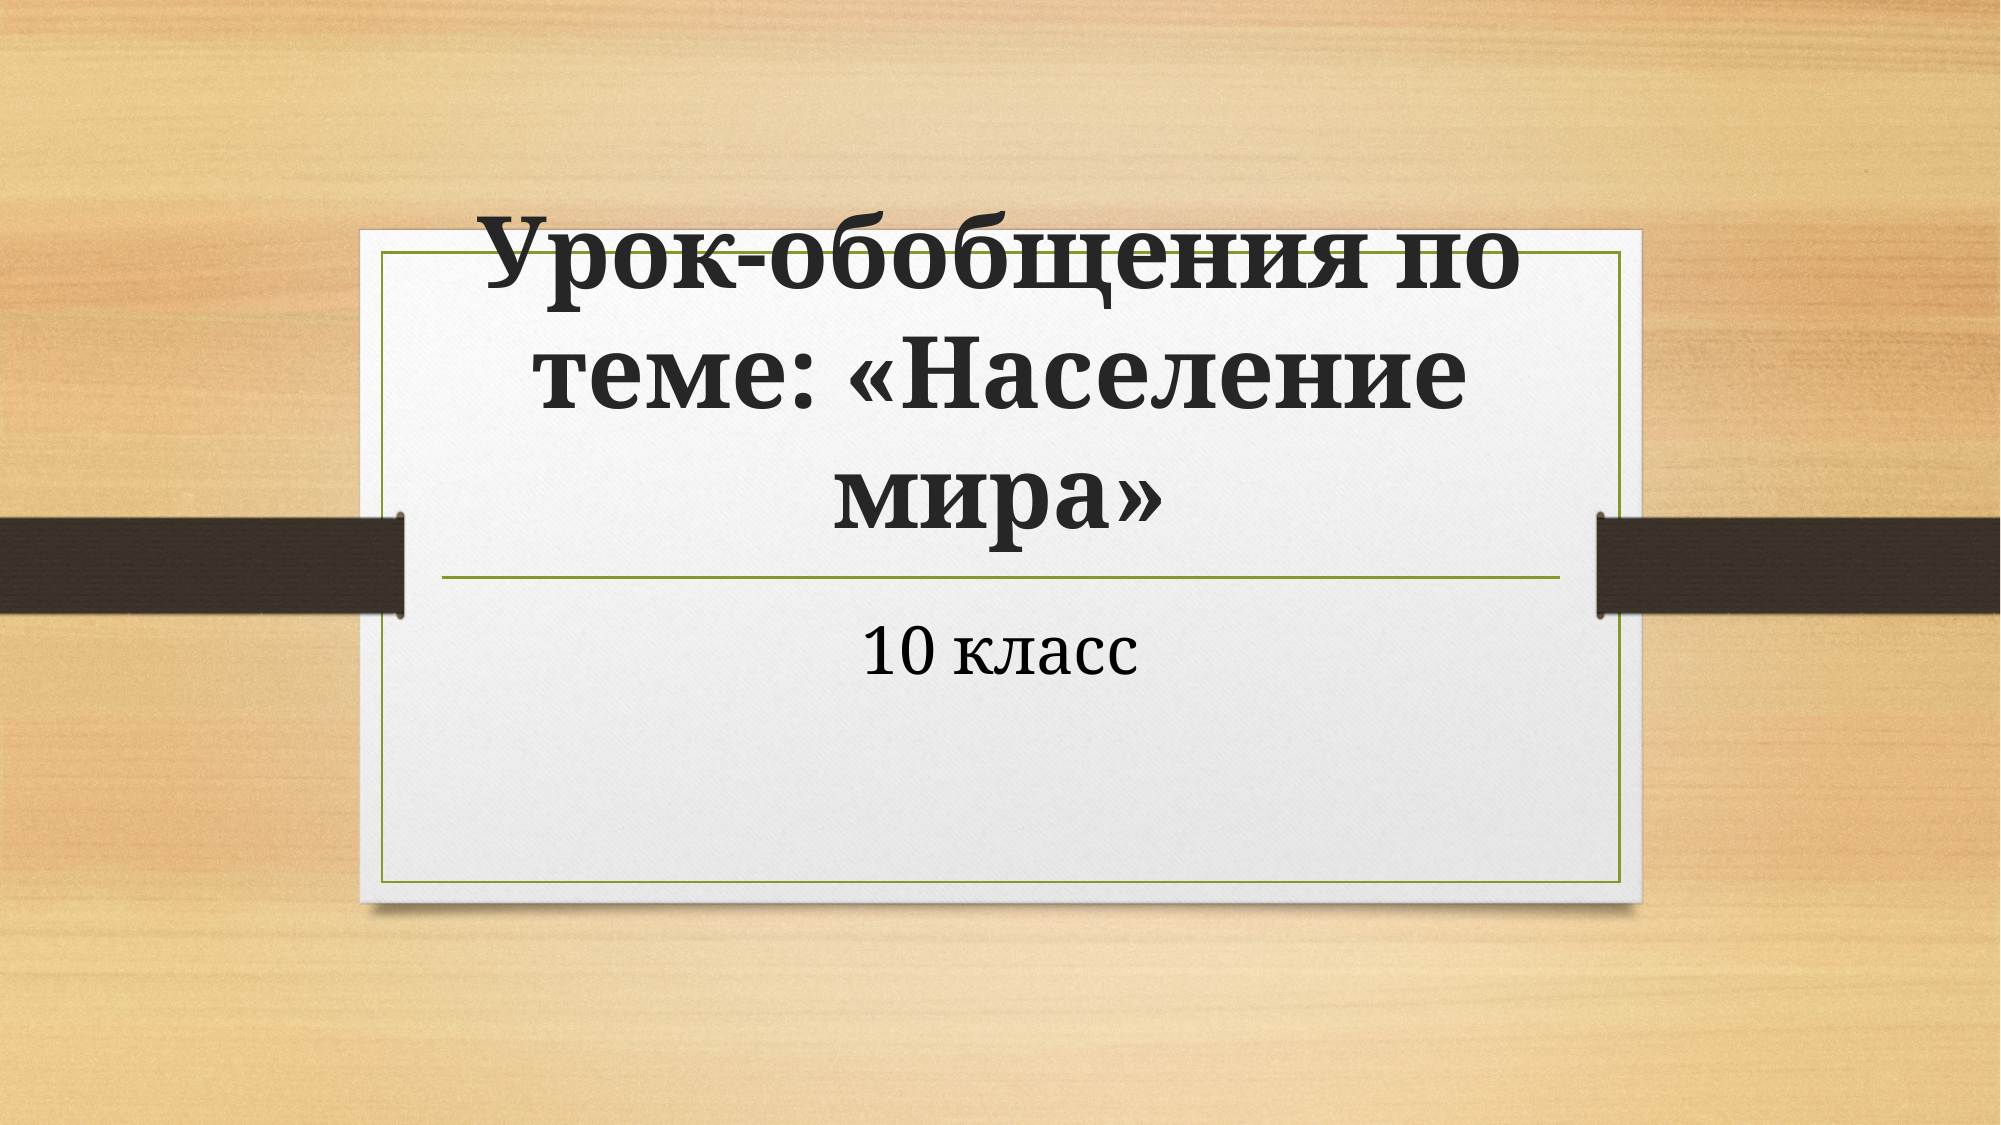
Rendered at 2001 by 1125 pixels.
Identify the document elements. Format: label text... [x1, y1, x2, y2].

title Урок-обобщения по теме: «Население мира» [441, 306, 1560, 556]
subtitle 10 класс [441, 600, 1560, 817]
picture [0, 0, 2001, 1125]
